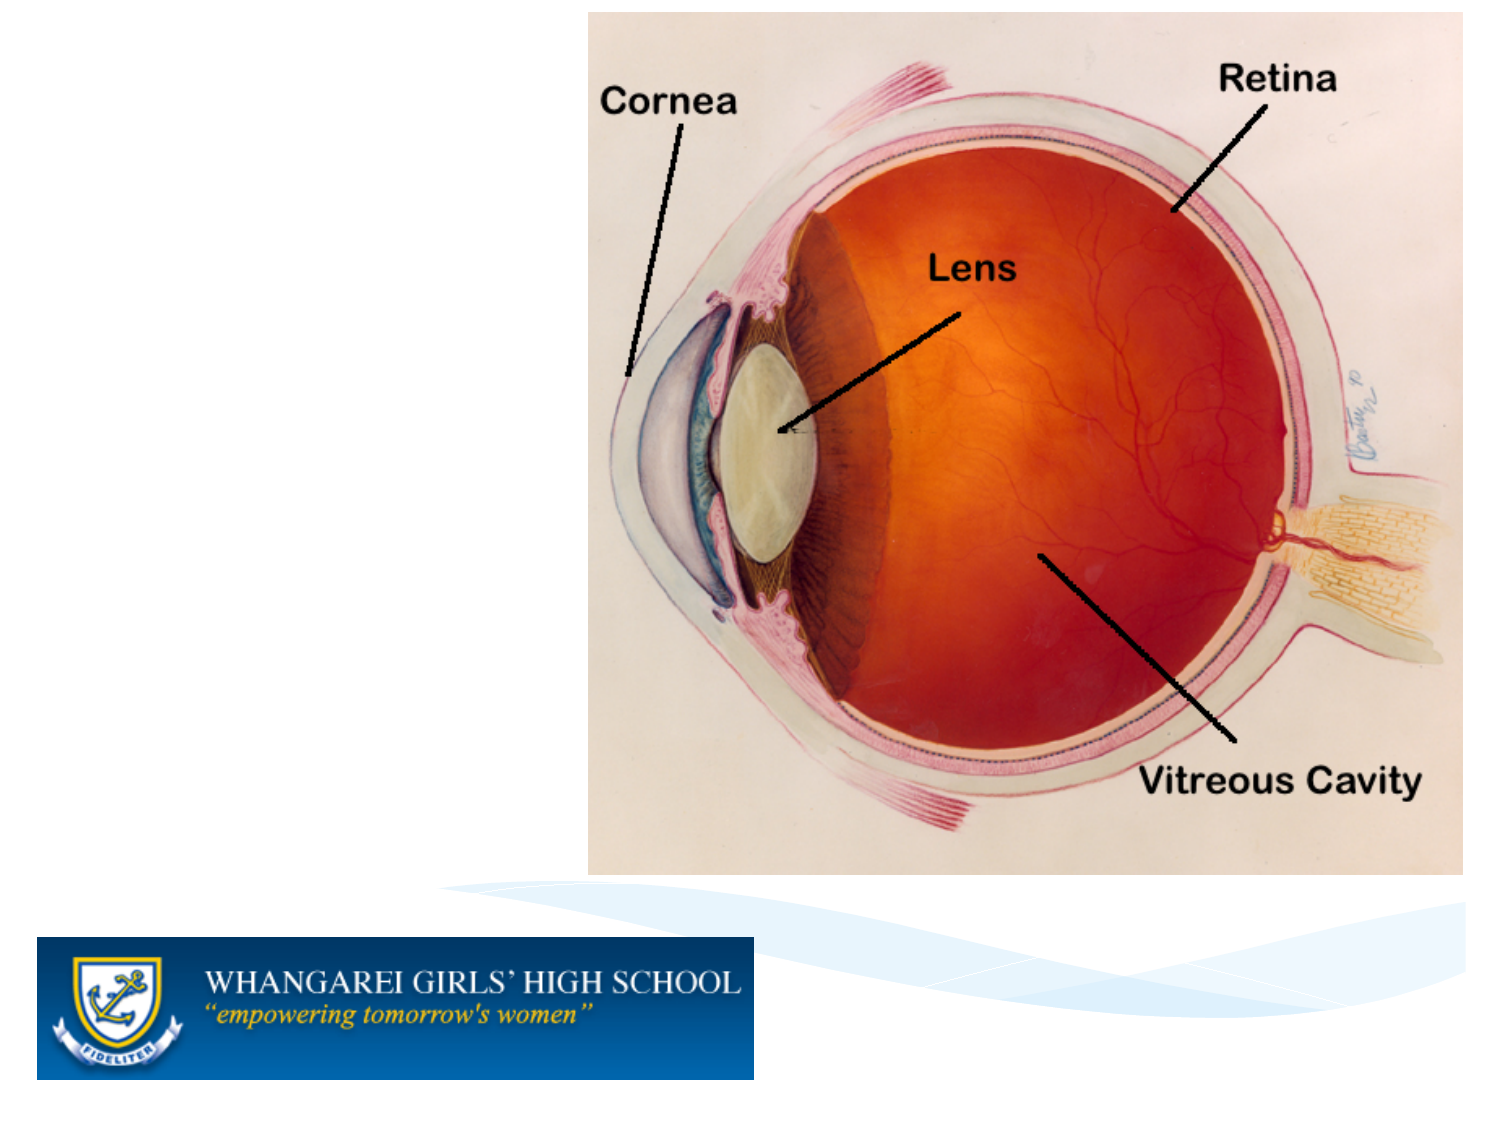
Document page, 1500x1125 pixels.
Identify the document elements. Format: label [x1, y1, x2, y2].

picture [37, 937, 754, 1080]
picture [588, 12, 1463, 876]
